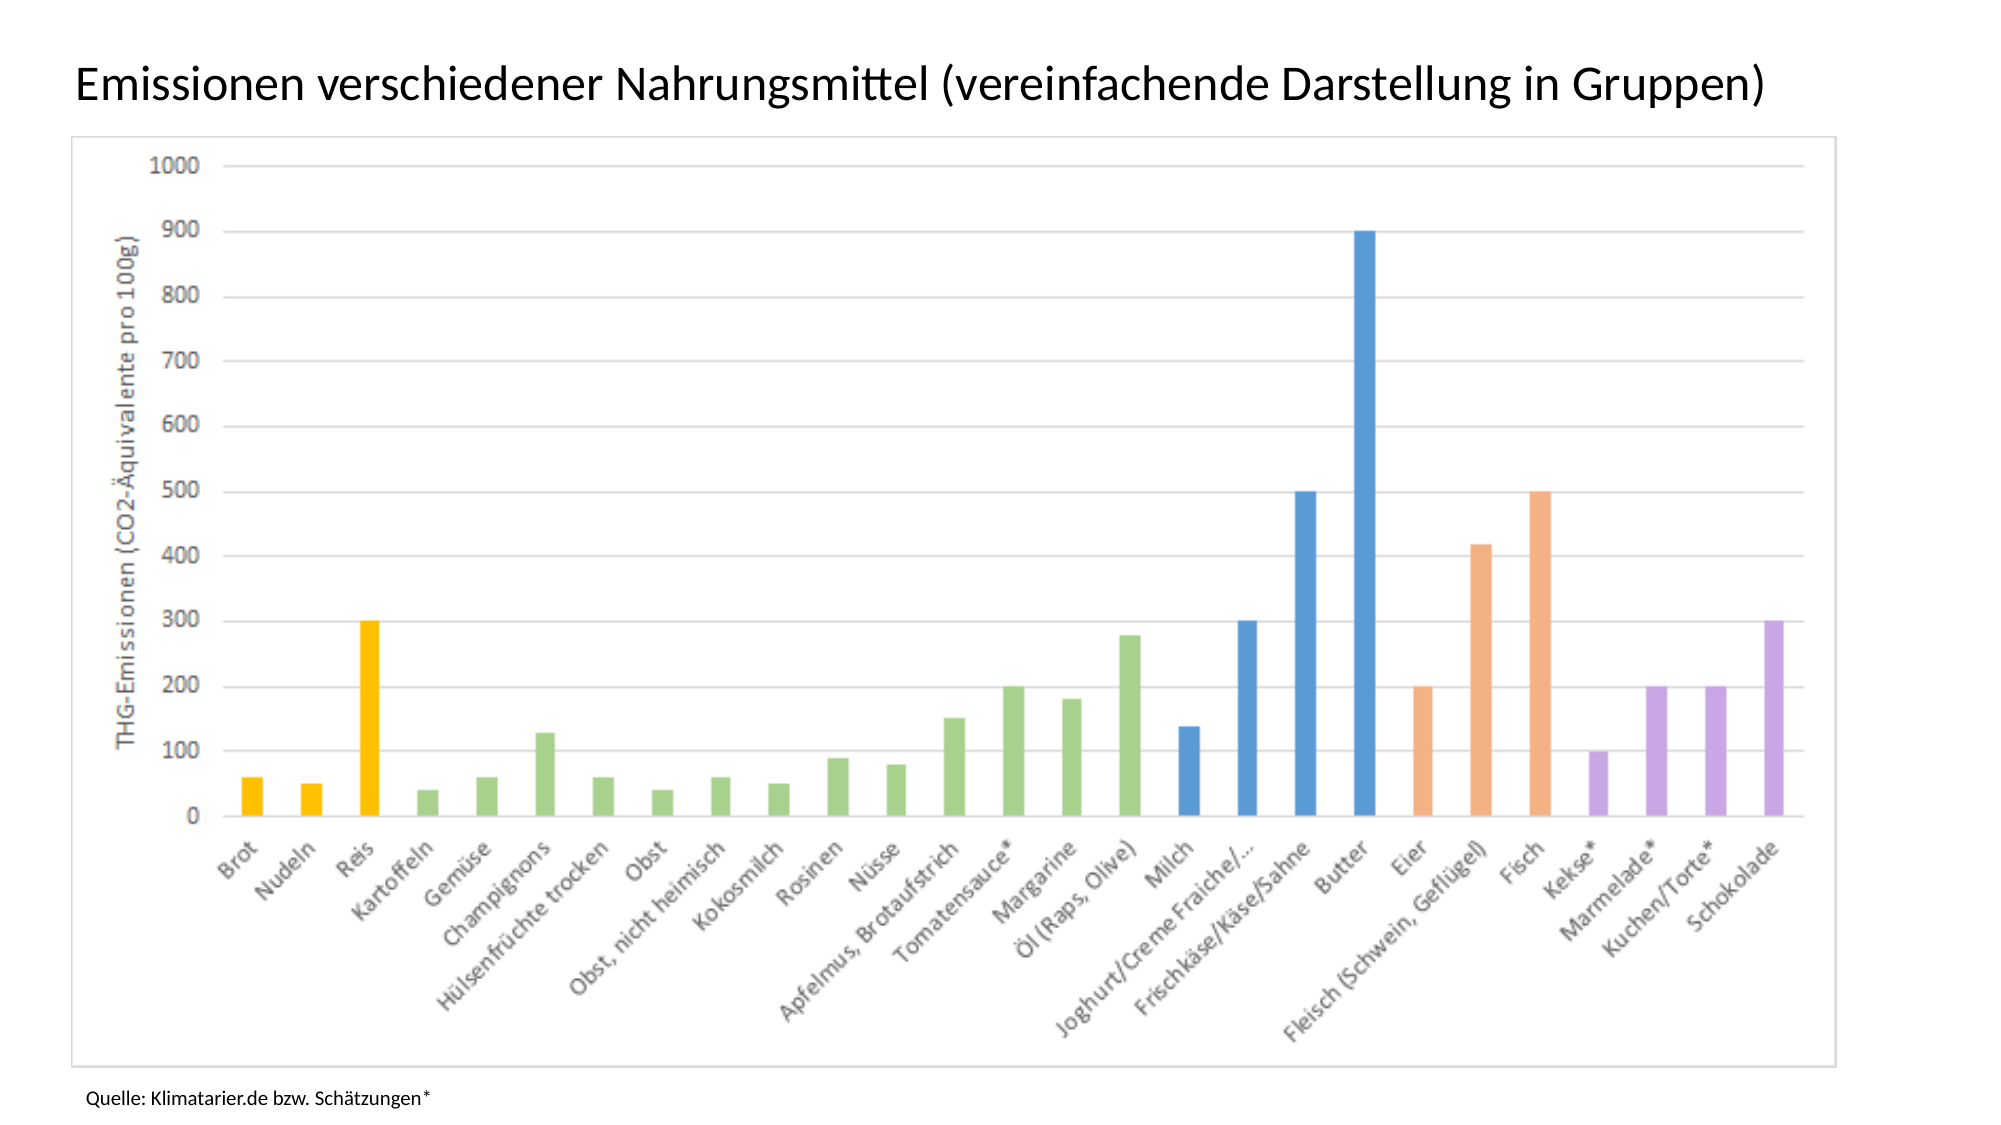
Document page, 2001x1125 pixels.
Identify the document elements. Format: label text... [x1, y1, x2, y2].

text_box Emissionen verschiedener Nahrungsmittel (vereinfachende Darstellung in Gruppen) [60, 43, 1837, 119]
text_box Quelle: Klimatarier.de bzw. Schätzungen* [71, 1077, 765, 1118]
picture [71, 136, 1838, 1068]
